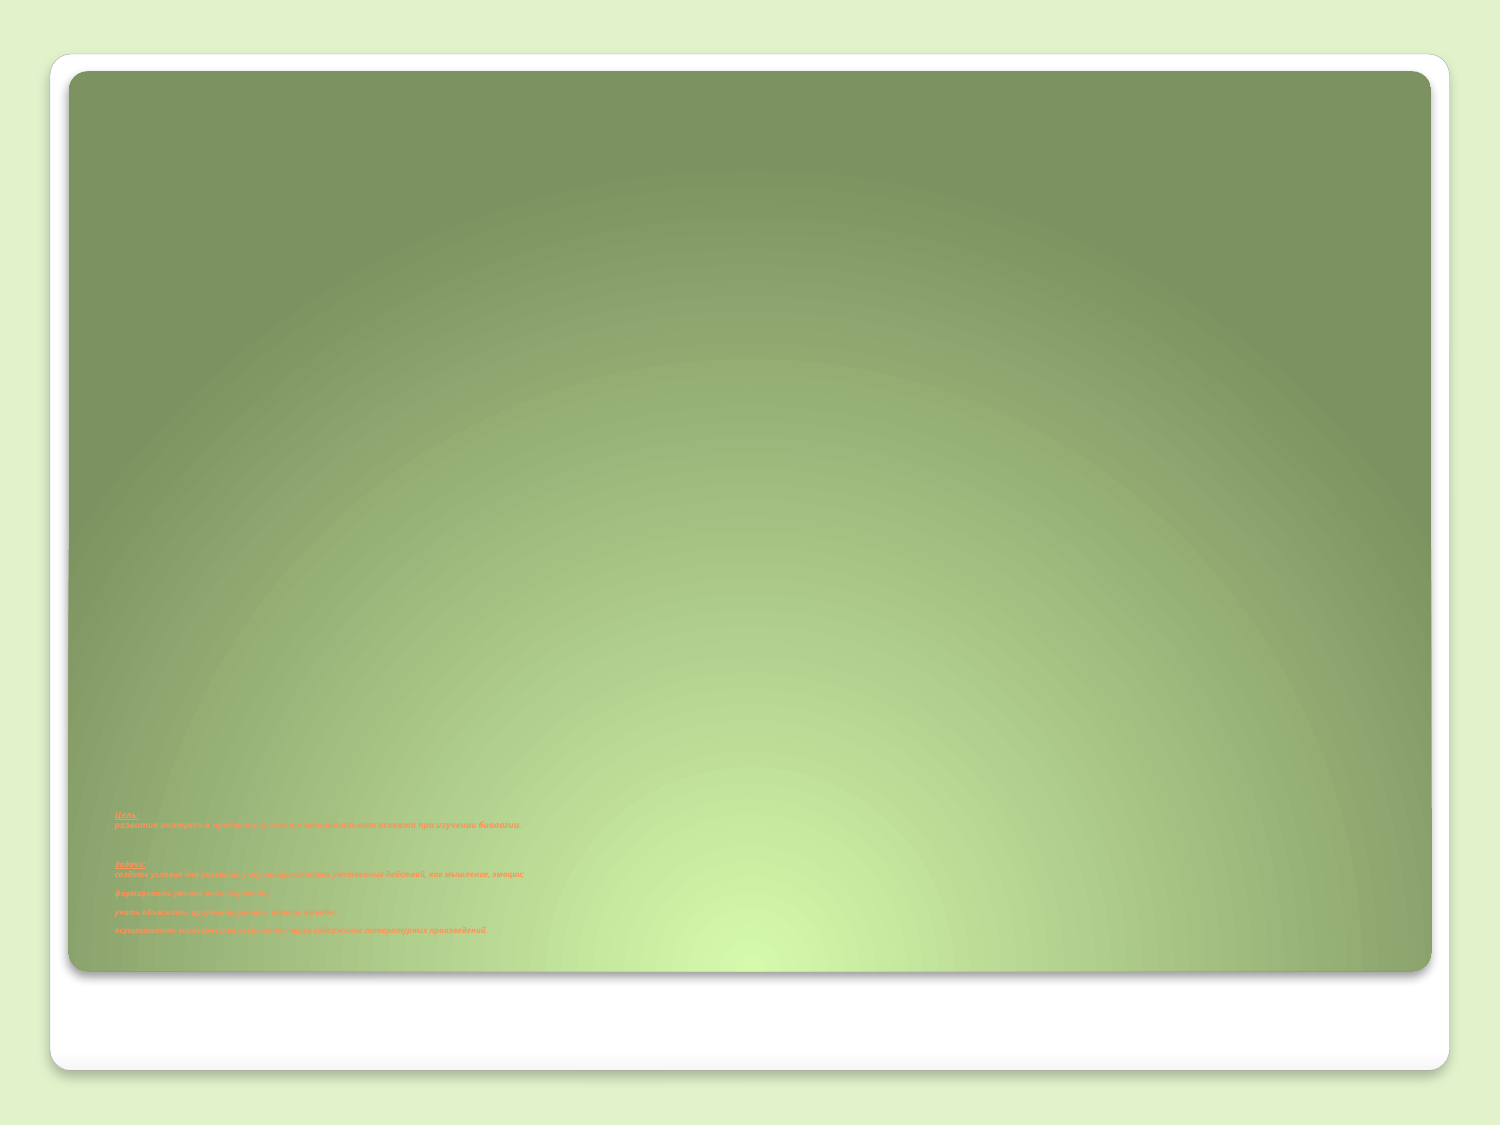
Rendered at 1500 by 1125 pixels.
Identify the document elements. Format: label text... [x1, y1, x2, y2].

title Цель: развитие интереса к предмету, усиление эмоционального аспекта при изучении биологии. Задачи: создать условия для развития у обучающихся таких умственных действий, как мышление, эмоции; формировать умение анализировать; учить объяснять, аргументировать, делать выводы; осуществлять экологическое воспитание через содержание литературных произведений. [100, 798, 1443, 953]
